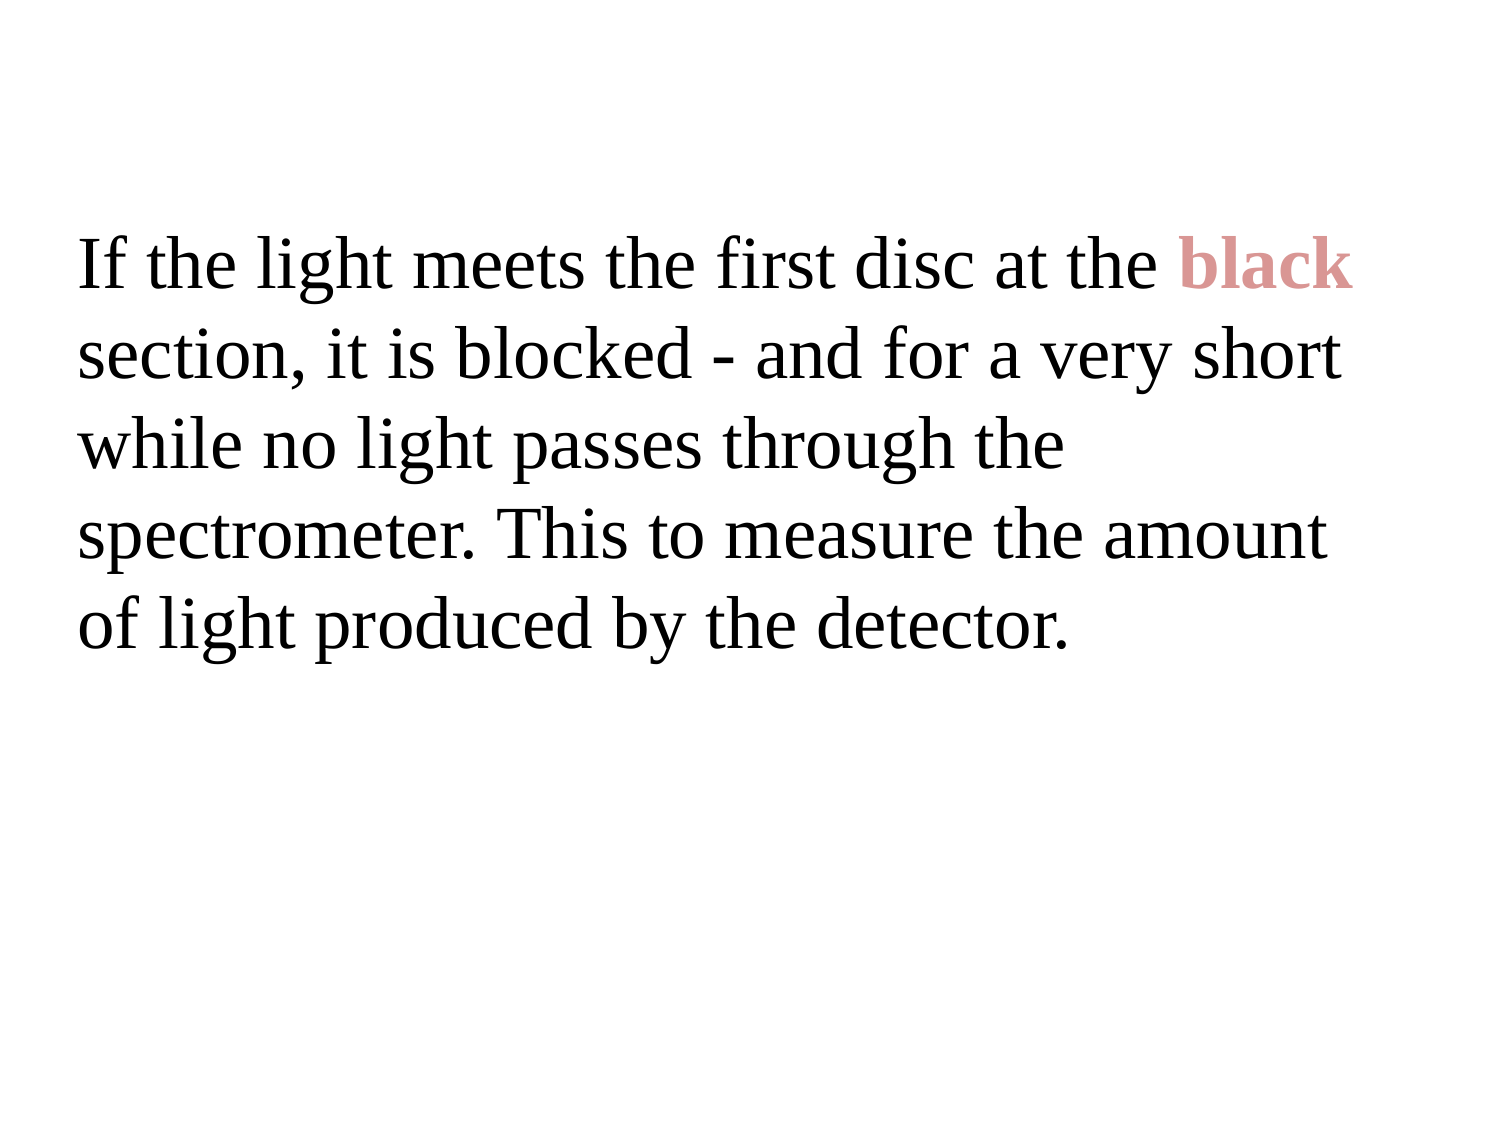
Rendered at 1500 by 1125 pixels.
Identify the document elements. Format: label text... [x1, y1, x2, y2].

text_box If the light meets the first disc at the black section, it is blocked - and for a very short while no light passes through the spectrometer. This to measure the amount of light produced by the detector. [62, 115, 1401, 671]
